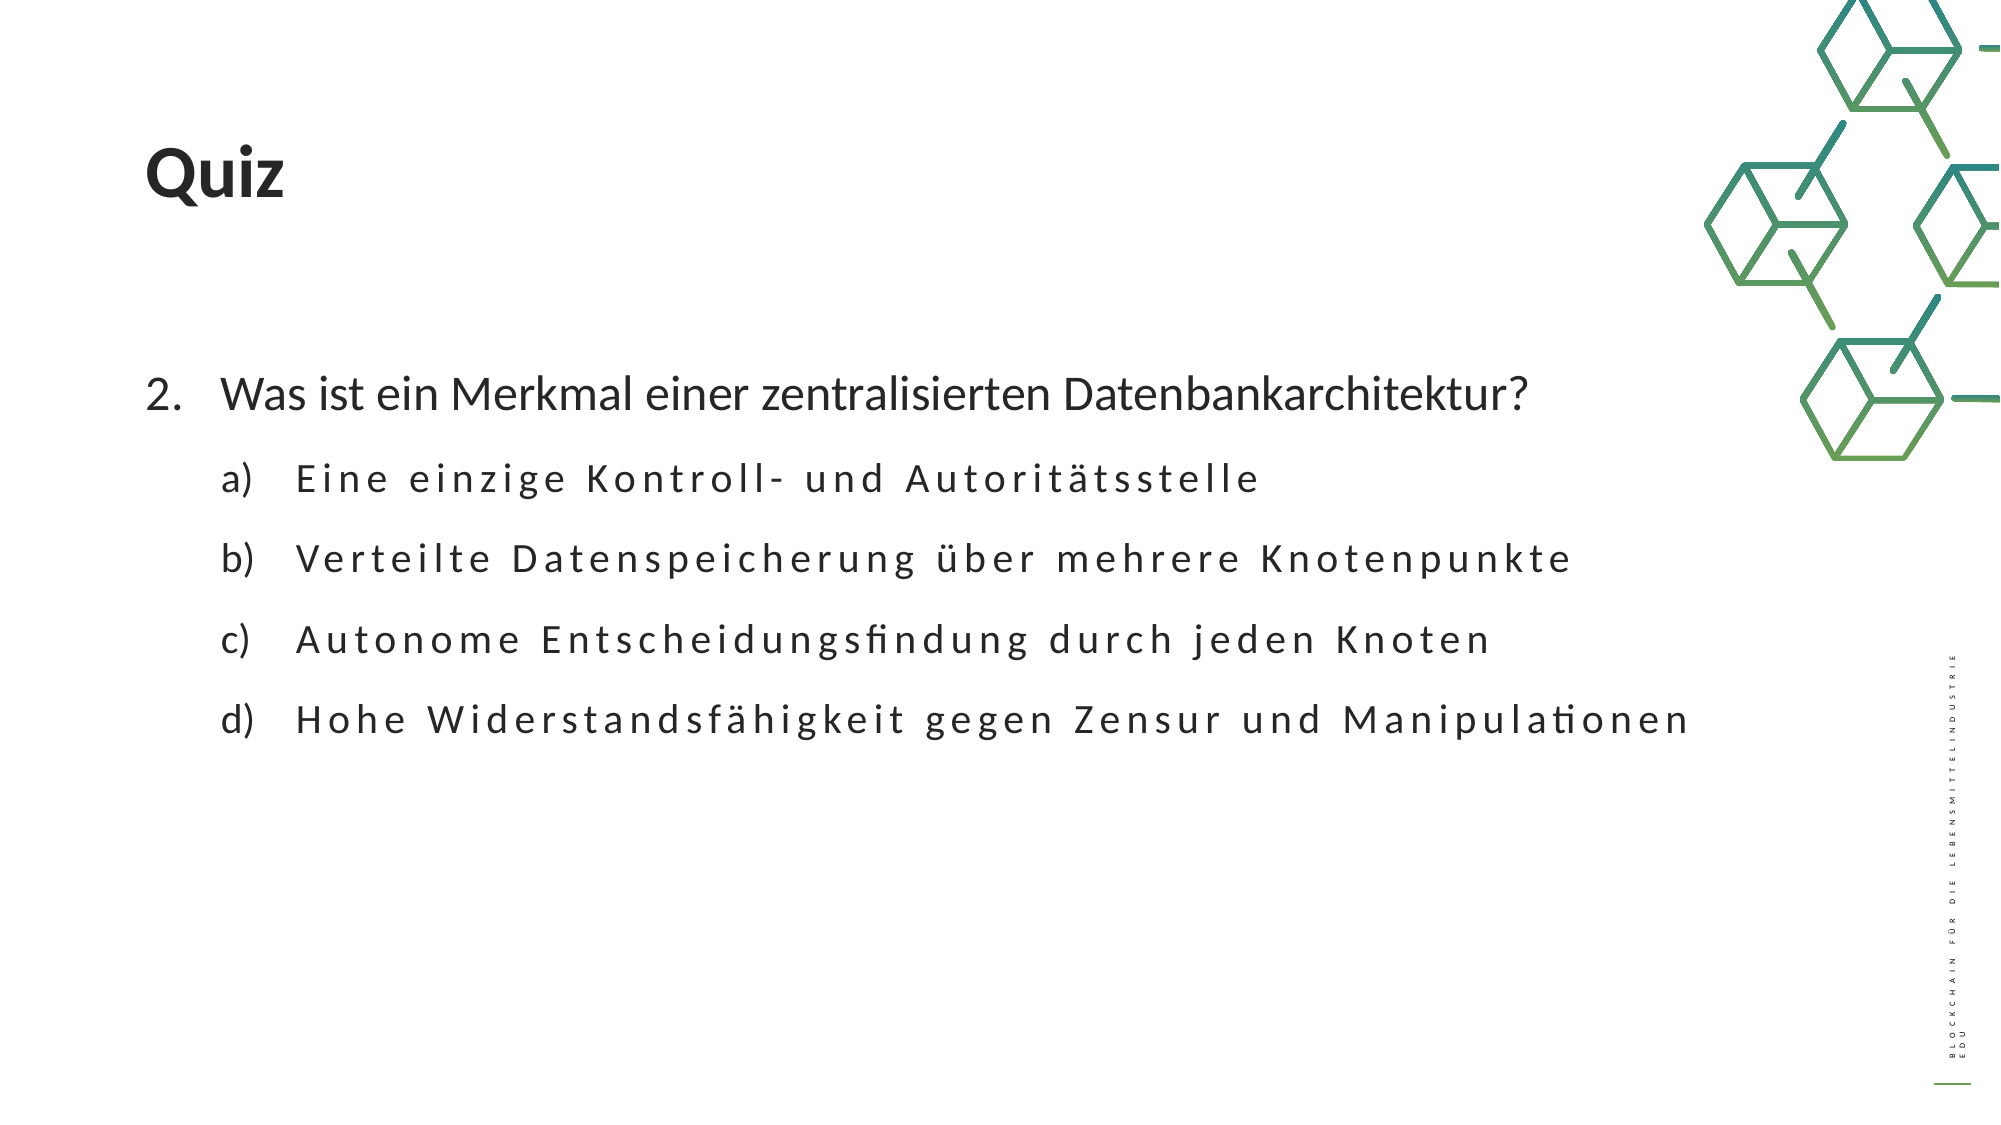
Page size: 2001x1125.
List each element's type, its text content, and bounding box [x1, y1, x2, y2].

list Was ist ein Merkmal einer zentralisierten Datenbankarchitektur? Eine einzige Kontroll- und Autoritätsstelle Verteilte Datenspeicherung über mehrere Knotenpunkte Autonome Entscheidungsfindung durch jeden Knoten Hohe Widerstandsfähigkeit gegen Zensur und Manipulationen [130, 348, 1869, 1035]
list Quiz [130, 124, 1704, 337]
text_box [1704, 0, 2000, 461]
